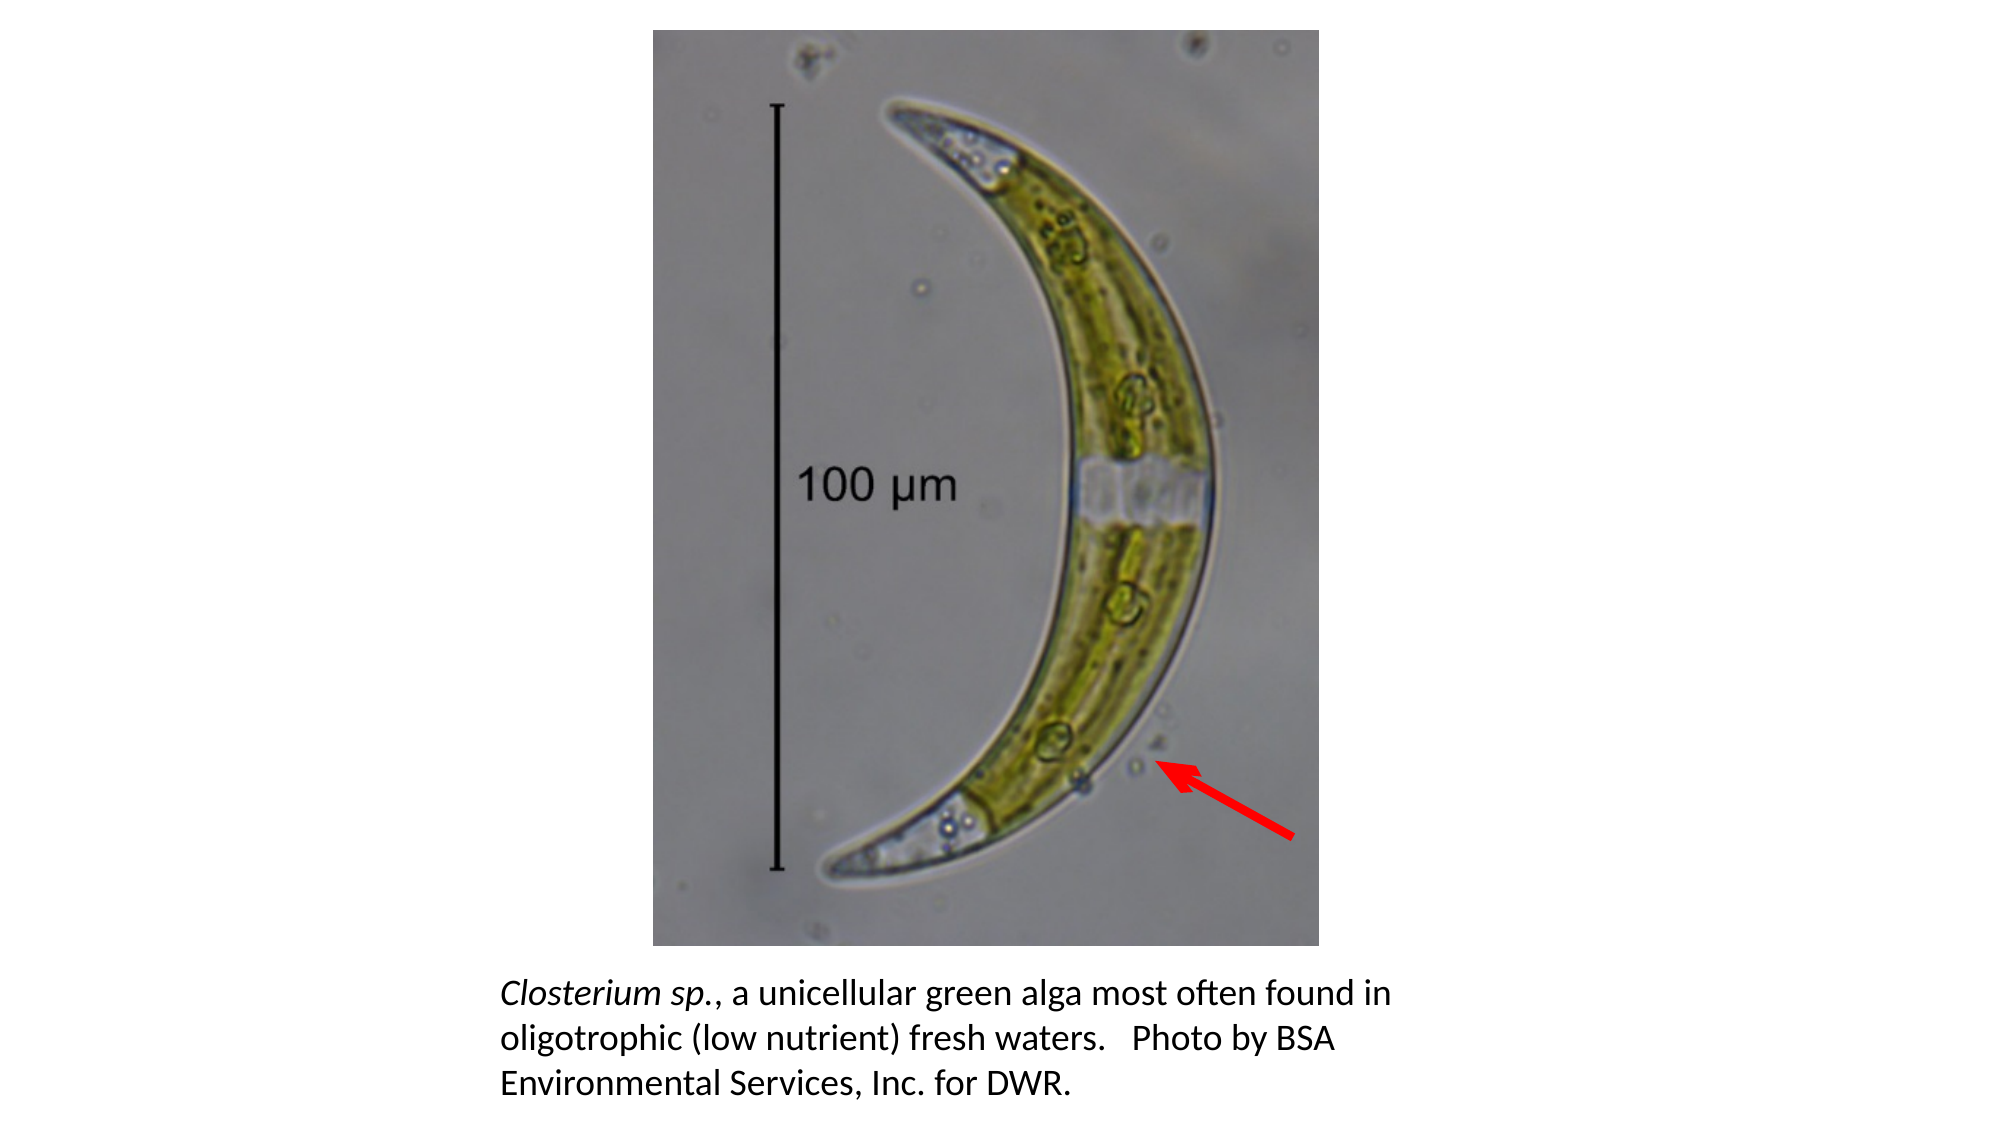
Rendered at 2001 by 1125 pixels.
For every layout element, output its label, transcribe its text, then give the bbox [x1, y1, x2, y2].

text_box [653, 30, 1319, 946]
text_box Closterium sp., a unicellular green alga most often found in oligotrophic (low nutrient) fresh waters. Photo by BSA Environmental Services, Inc. for DWR. [485, 960, 1504, 1110]
